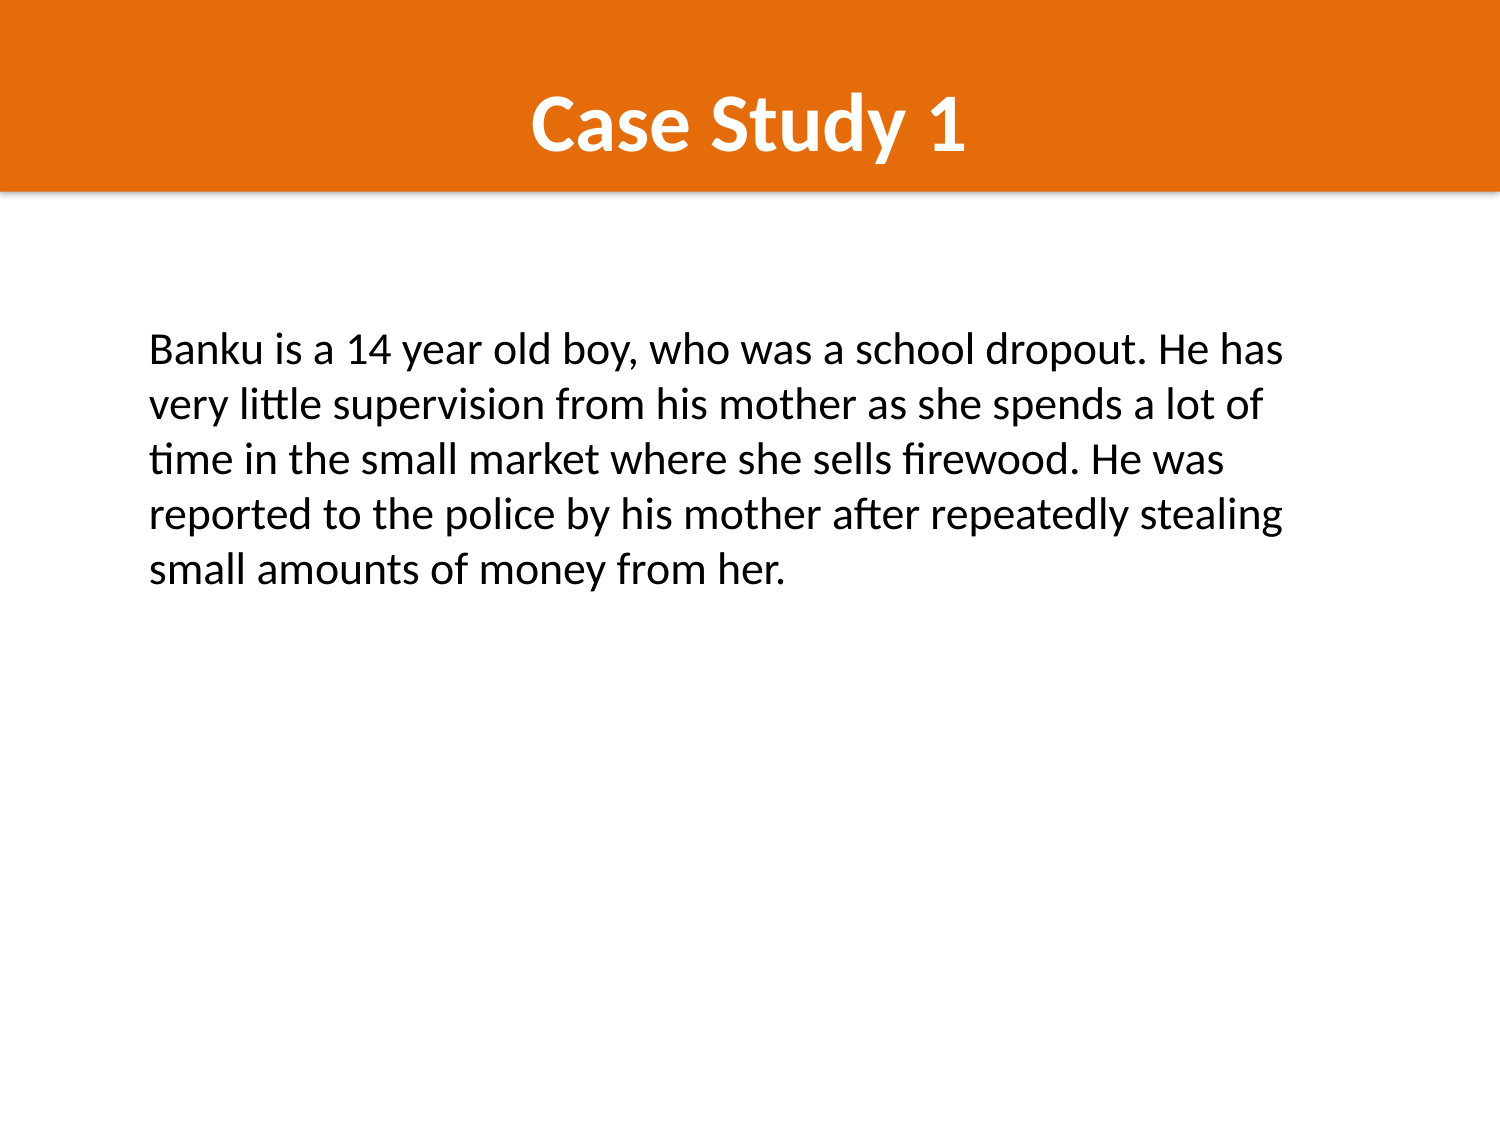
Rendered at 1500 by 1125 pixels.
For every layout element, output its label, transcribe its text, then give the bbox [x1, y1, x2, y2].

text_box Banku is a 14 year old boy, who was a school dropout. He has very little supervision from his mother as she spends a lot of time in the small market where she sells firewood. He was reported to the police by his mother after repeatedly stealing small amounts of money from her. [134, 311, 1368, 601]
text_box Case Study 1 [0, 60, 1500, 176]
